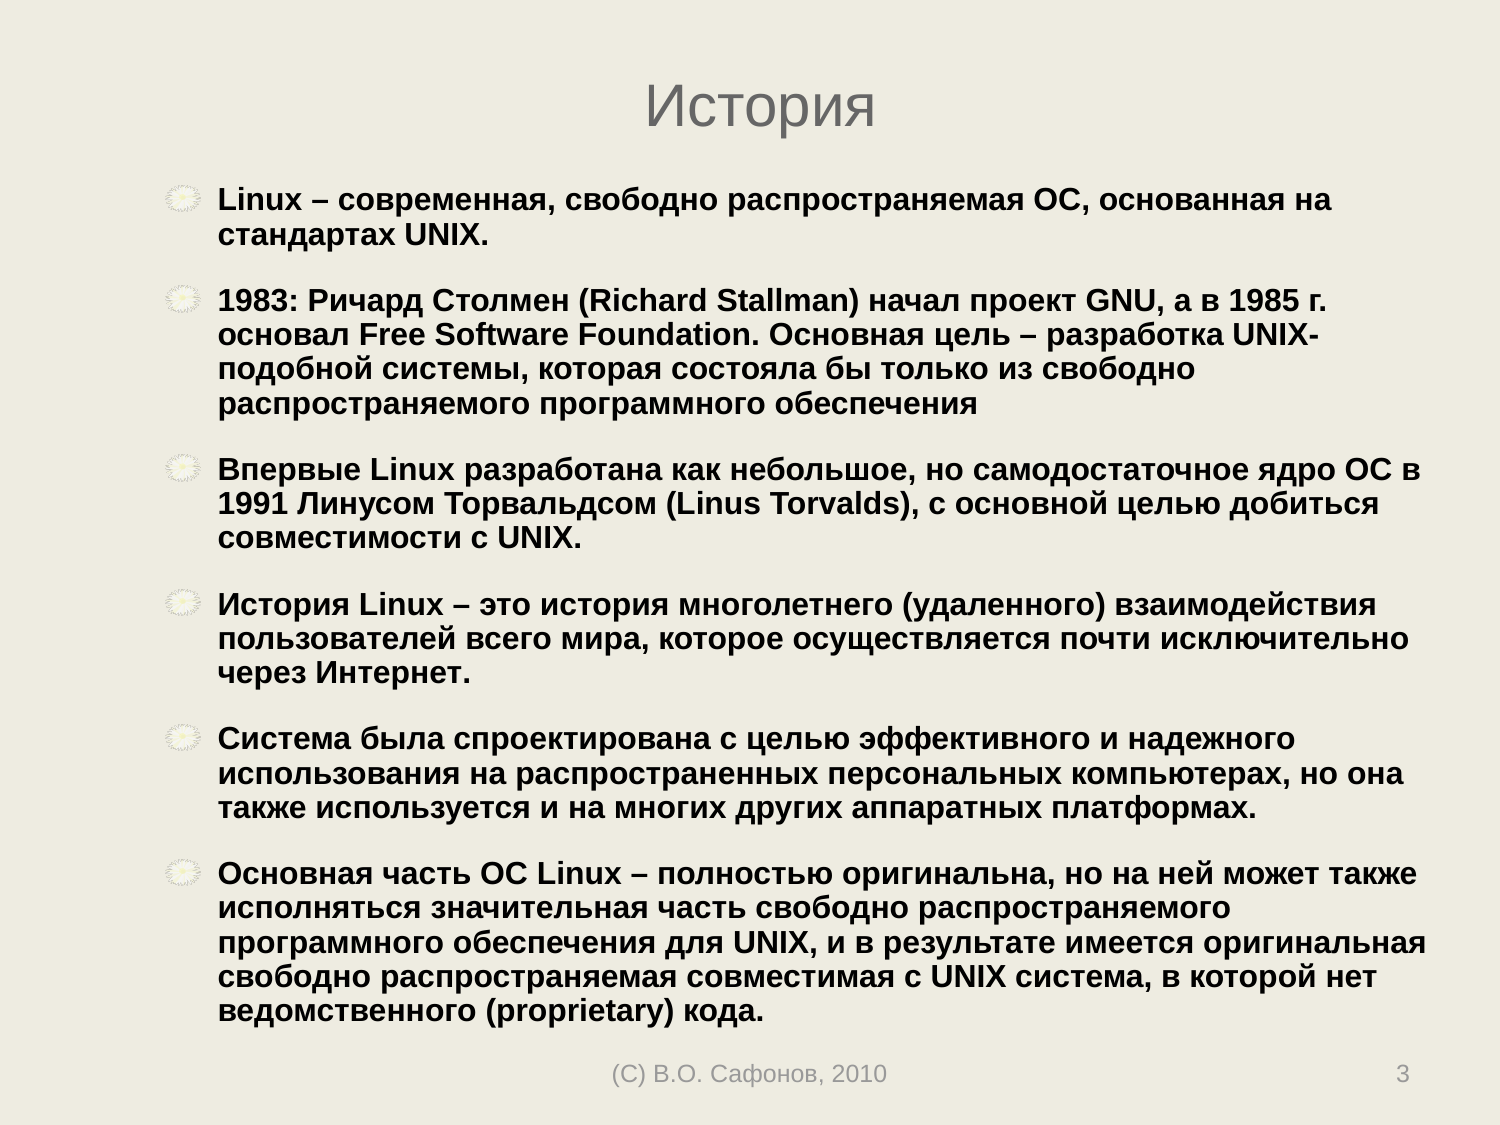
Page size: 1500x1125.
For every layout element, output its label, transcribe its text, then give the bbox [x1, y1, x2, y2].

footer (C) В.О. Сафонов, 2010 [512, 1043, 988, 1103]
list Linux – современная, свободно распространяемая ОС, основанная на стандартах UNIX. 1983: Ричард Столмен (Richard Stallman) начал проект GNU, а в 1985 г. основал Free Software Foundation. Основная цель – разработка UNIX-подобной системы, которая состояла бы только из свободно распространяемого программного обеспечения Впервые Linux разработана как небольшое, но самодостаточное ядро ОС в 1991 Линусом Торвальдсом (Linus Torvalds), с основной целью добиться совместимости с UNIX. История Linux – это история многолетнего (удаленного) взаимодействия пользователей всего мира, которое осуществляется почти исключительно через Интернет. Система была спроектирована с целью эффективного и надежного использования на распространенных персональных компьютерах, но она также используется и на многих других аппаратных платформах. Основная часть ОС Linux – полностью оригинальна, но на ней может также исполняться значительная часть свободно распространяемого программного обеспечения для UNIX, и в результате имеется оригинальная свободно распространяемая совместимая с UNIX система, в которой нет ведомственного (proprietary) кода. [150, 175, 1454, 1043]
picture [165, 859, 201, 886]
picture [165, 185, 201, 212]
picture [165, 285, 201, 313]
picture [165, 724, 201, 751]
title История [116, 58, 1405, 147]
picture [165, 589, 201, 616]
picture [165, 454, 201, 482]
slide_number 3 [1074, 1043, 1425, 1103]
